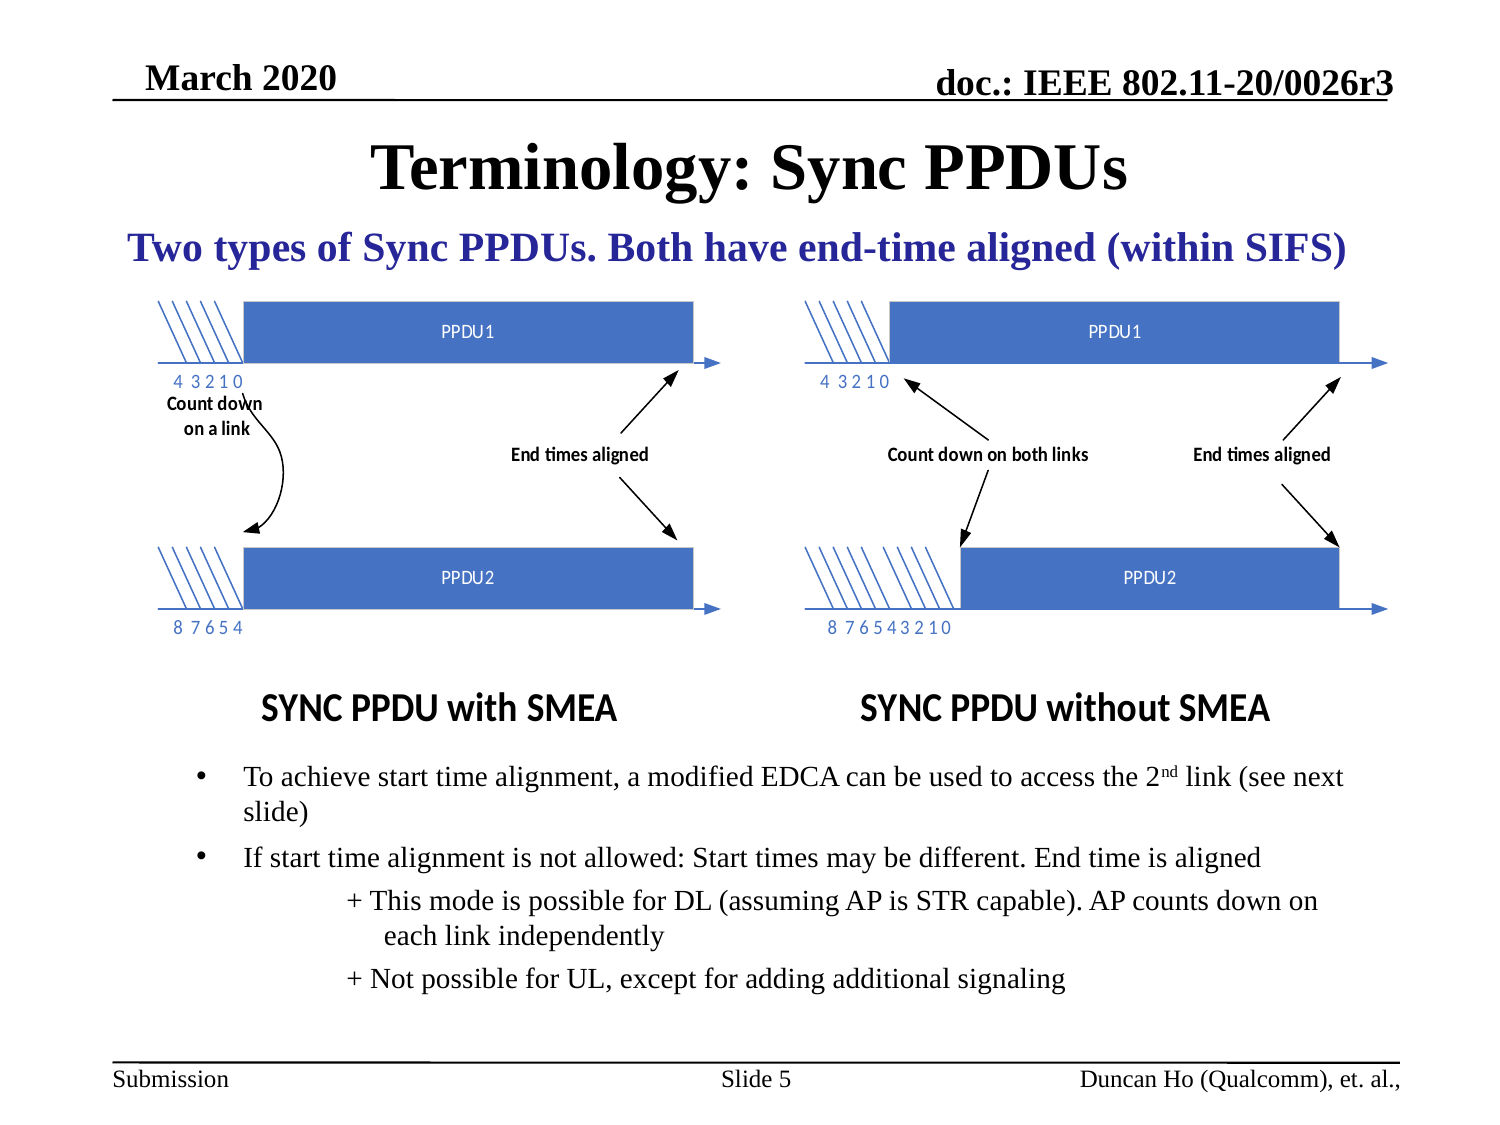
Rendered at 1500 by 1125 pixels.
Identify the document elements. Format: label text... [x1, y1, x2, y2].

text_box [64, 267, 1434, 764]
slide_number Slide 5 [712, 1061, 800, 1123]
title Terminology: Sync PPDUs [112, 112, 1388, 213]
footer Duncan Ho (Qualcomm), et. al., [878, 1061, 1402, 1093]
list Two types of Sync PPDUs. Both have end-time aligned (within SIFS) [111, 212, 1387, 266]
list To achieve start time alignment, a modified EDCA can be used to access the 2nd link (see next slide) If start time alignment is not allowed: Start times may be different. End time is aligned + This mode is possible for DL (assuming AP is STR capable). AP counts down on each link independently + Not possible for UL, except for adding additional signaling [106, 772, 1382, 959]
